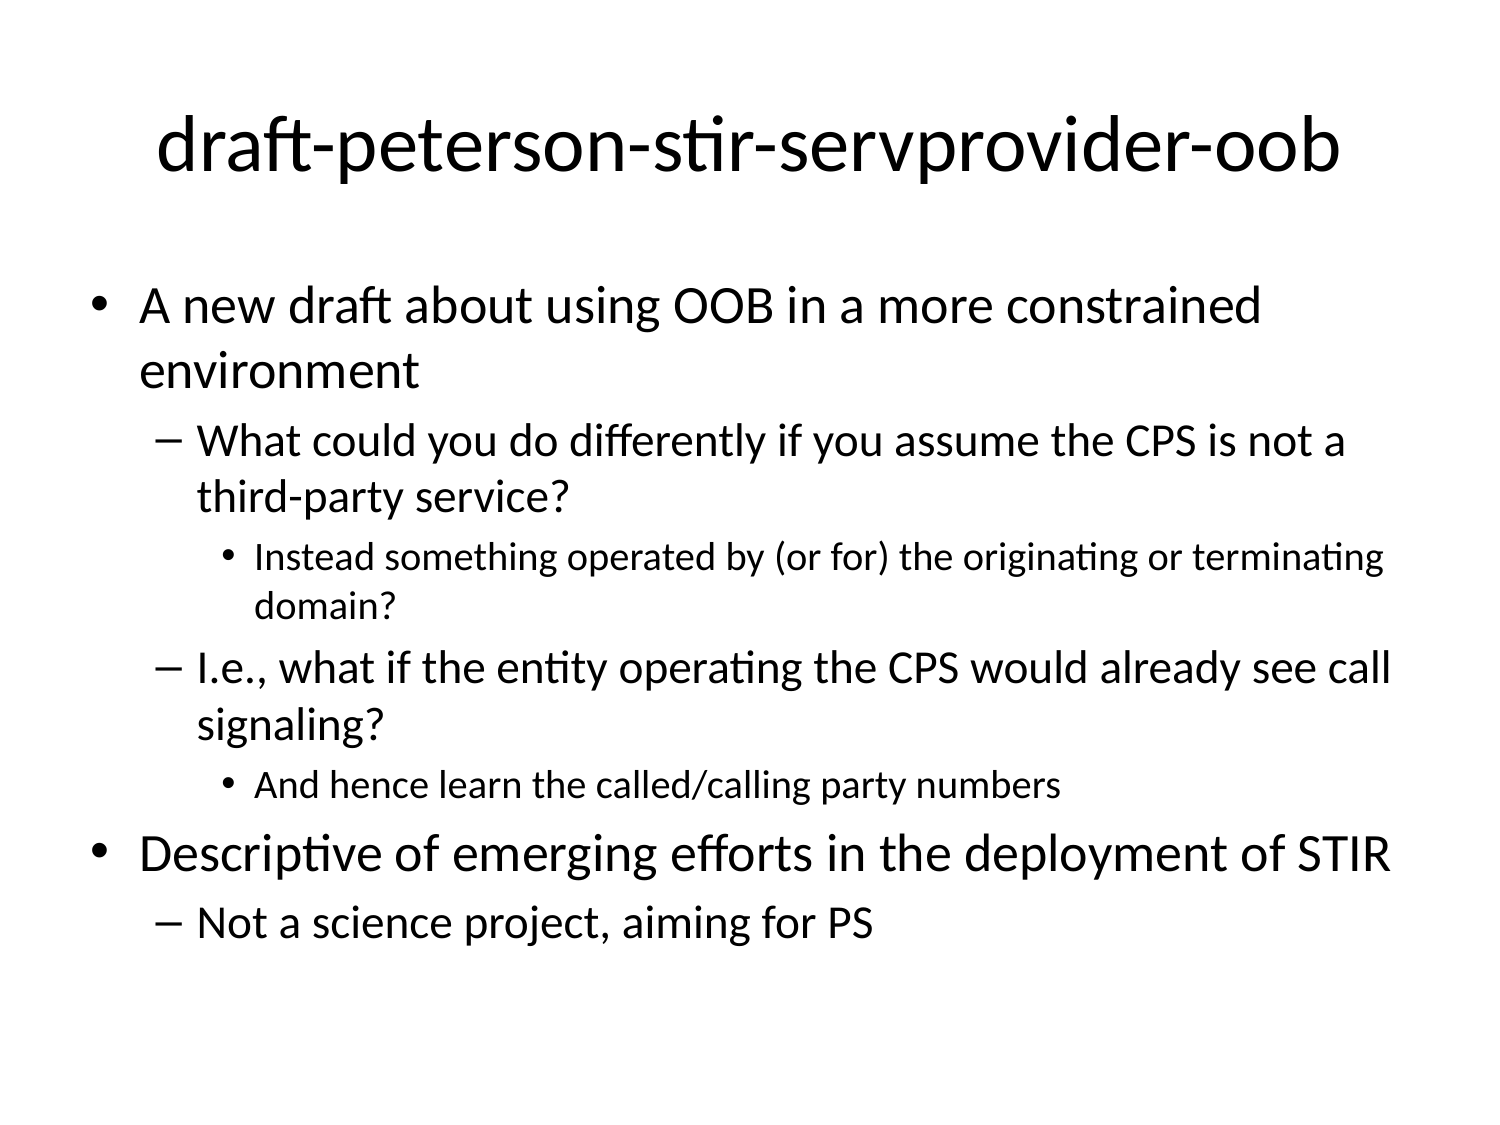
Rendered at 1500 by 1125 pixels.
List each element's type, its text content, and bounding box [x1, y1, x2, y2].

list A new draft about using OOB in a more constrained environment What could you do differently if you assume the CPS is not a third-party service? Instead something operated by (or for) the originating or terminating domain? I.e., what if the entity operating the CPS would already see call signaling? And hence learn the called/calling party numbers Descriptive of emerging efforts in the deployment of STIR Not a science project, aiming for PS [75, 262, 1425, 1005]
title draft-peterson-stir-servprovider-oob [75, 45, 1425, 233]
